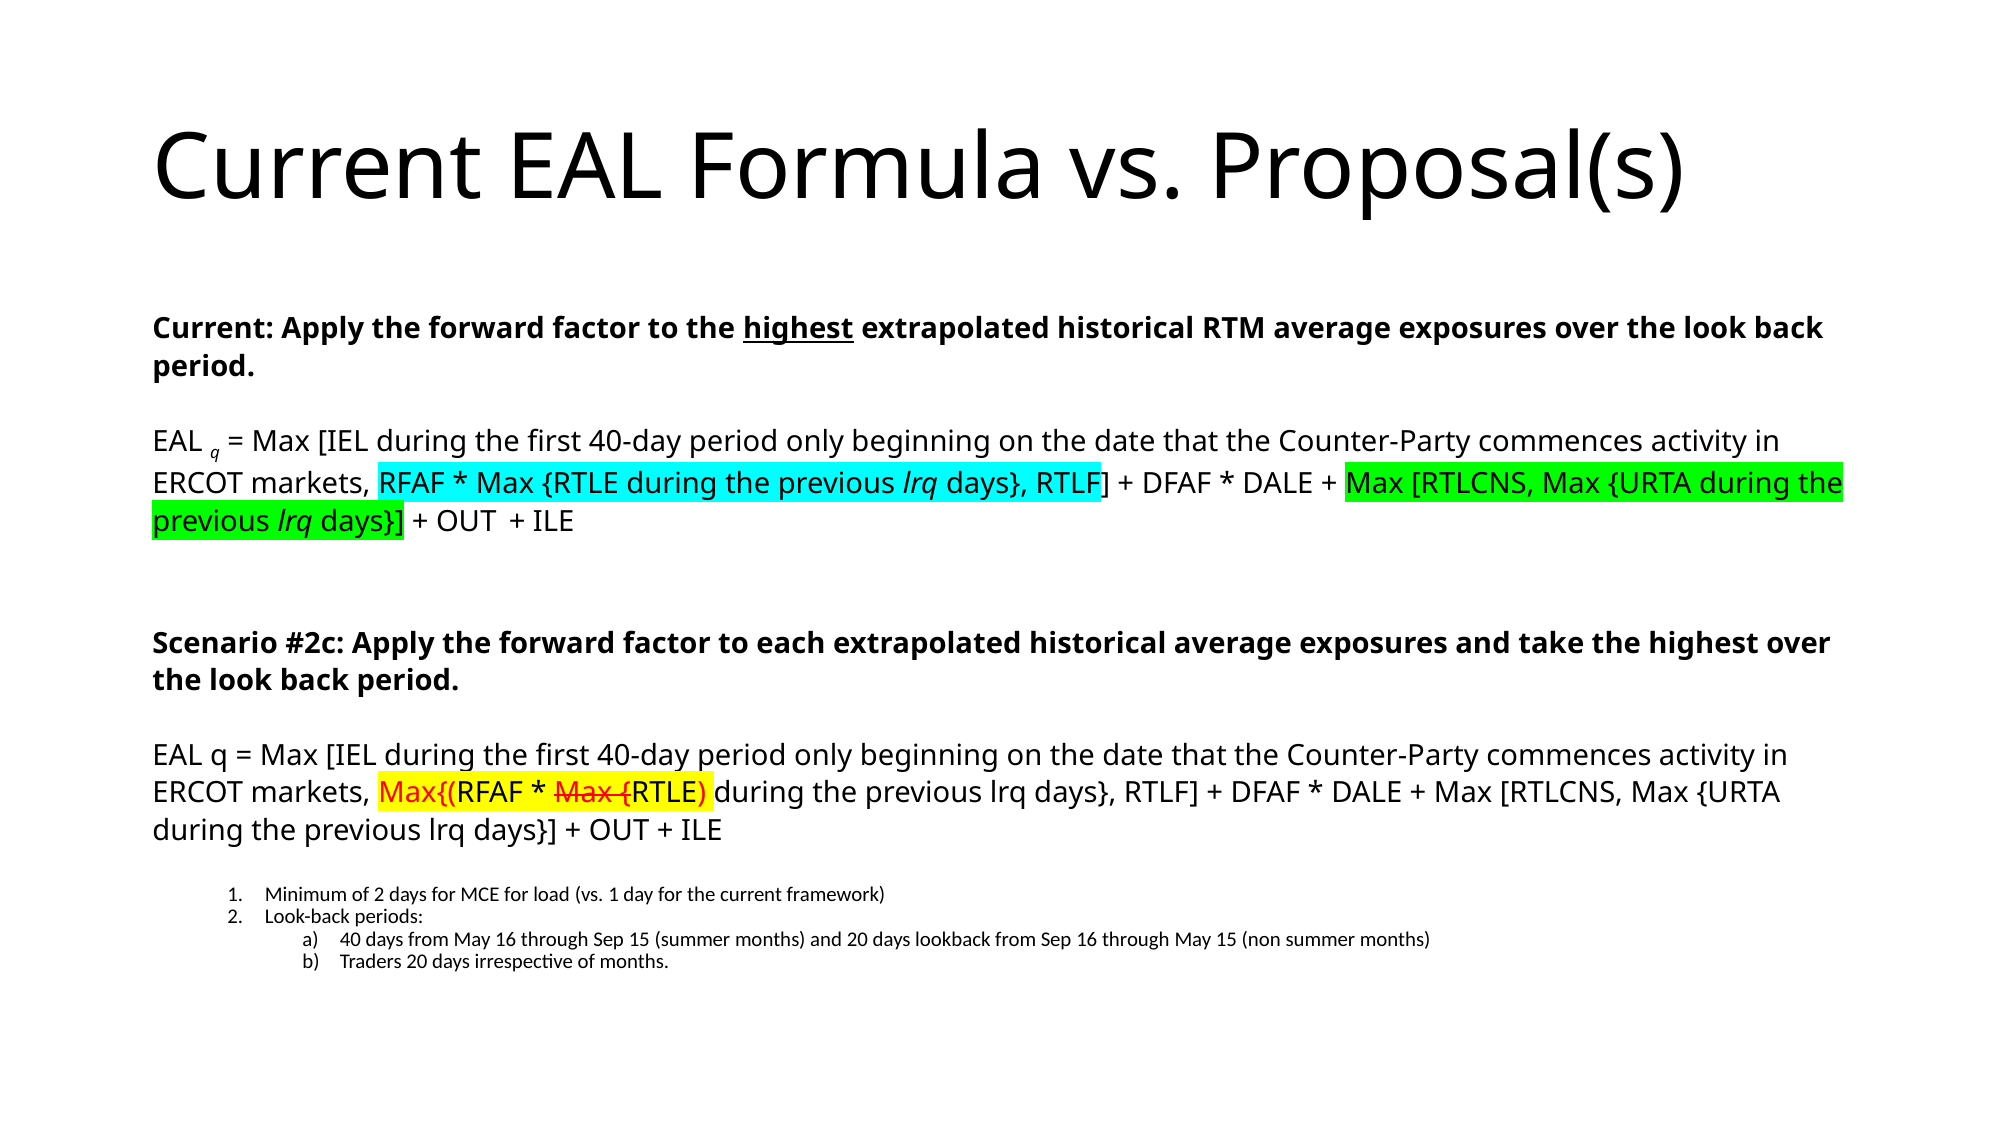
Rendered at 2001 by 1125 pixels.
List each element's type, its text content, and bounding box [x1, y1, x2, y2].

title Current EAL Formula vs. Proposal(s) [137, 59, 1863, 278]
list Current: Apply the forward factor to the highest extrapolated historical RTM average exposures over the look back period. EAL q = Max [IEL during the first 40-day period only beginning on the date that the Counter-Party commences activity in ERCOT markets, RFAF * Max {RTLE during the previous lrq days}, RTLF] + DFAF * DALE + Max [RTLCNS, Max {URTA during the previous lrq days}] + OUT + ILE Scenario #2c: Apply the forward factor to each extrapolated historical average exposures and take the highest over the look back period. EAL q = Max [IEL during the first 40-day period only beginning on the date that the Counter-Party commences activity in ERCOT markets, Max{(RFAF * Max {RTLE) during the previous lrq days}, RTLF] + DFAF * DALE + Max [RTLCNS, Max {URTA during the previous lrq days}] + OUT + ILE Minimum of 2 days for MCE for load (vs. 1 day for the current framework) Look-back periods: 40 days from May 16 through Sep 15 (summer months) and 20 days lookback from Sep 16 through May 15 (non summer months) Traders 20 days irrespective of months. [137, 299, 1863, 1014]
